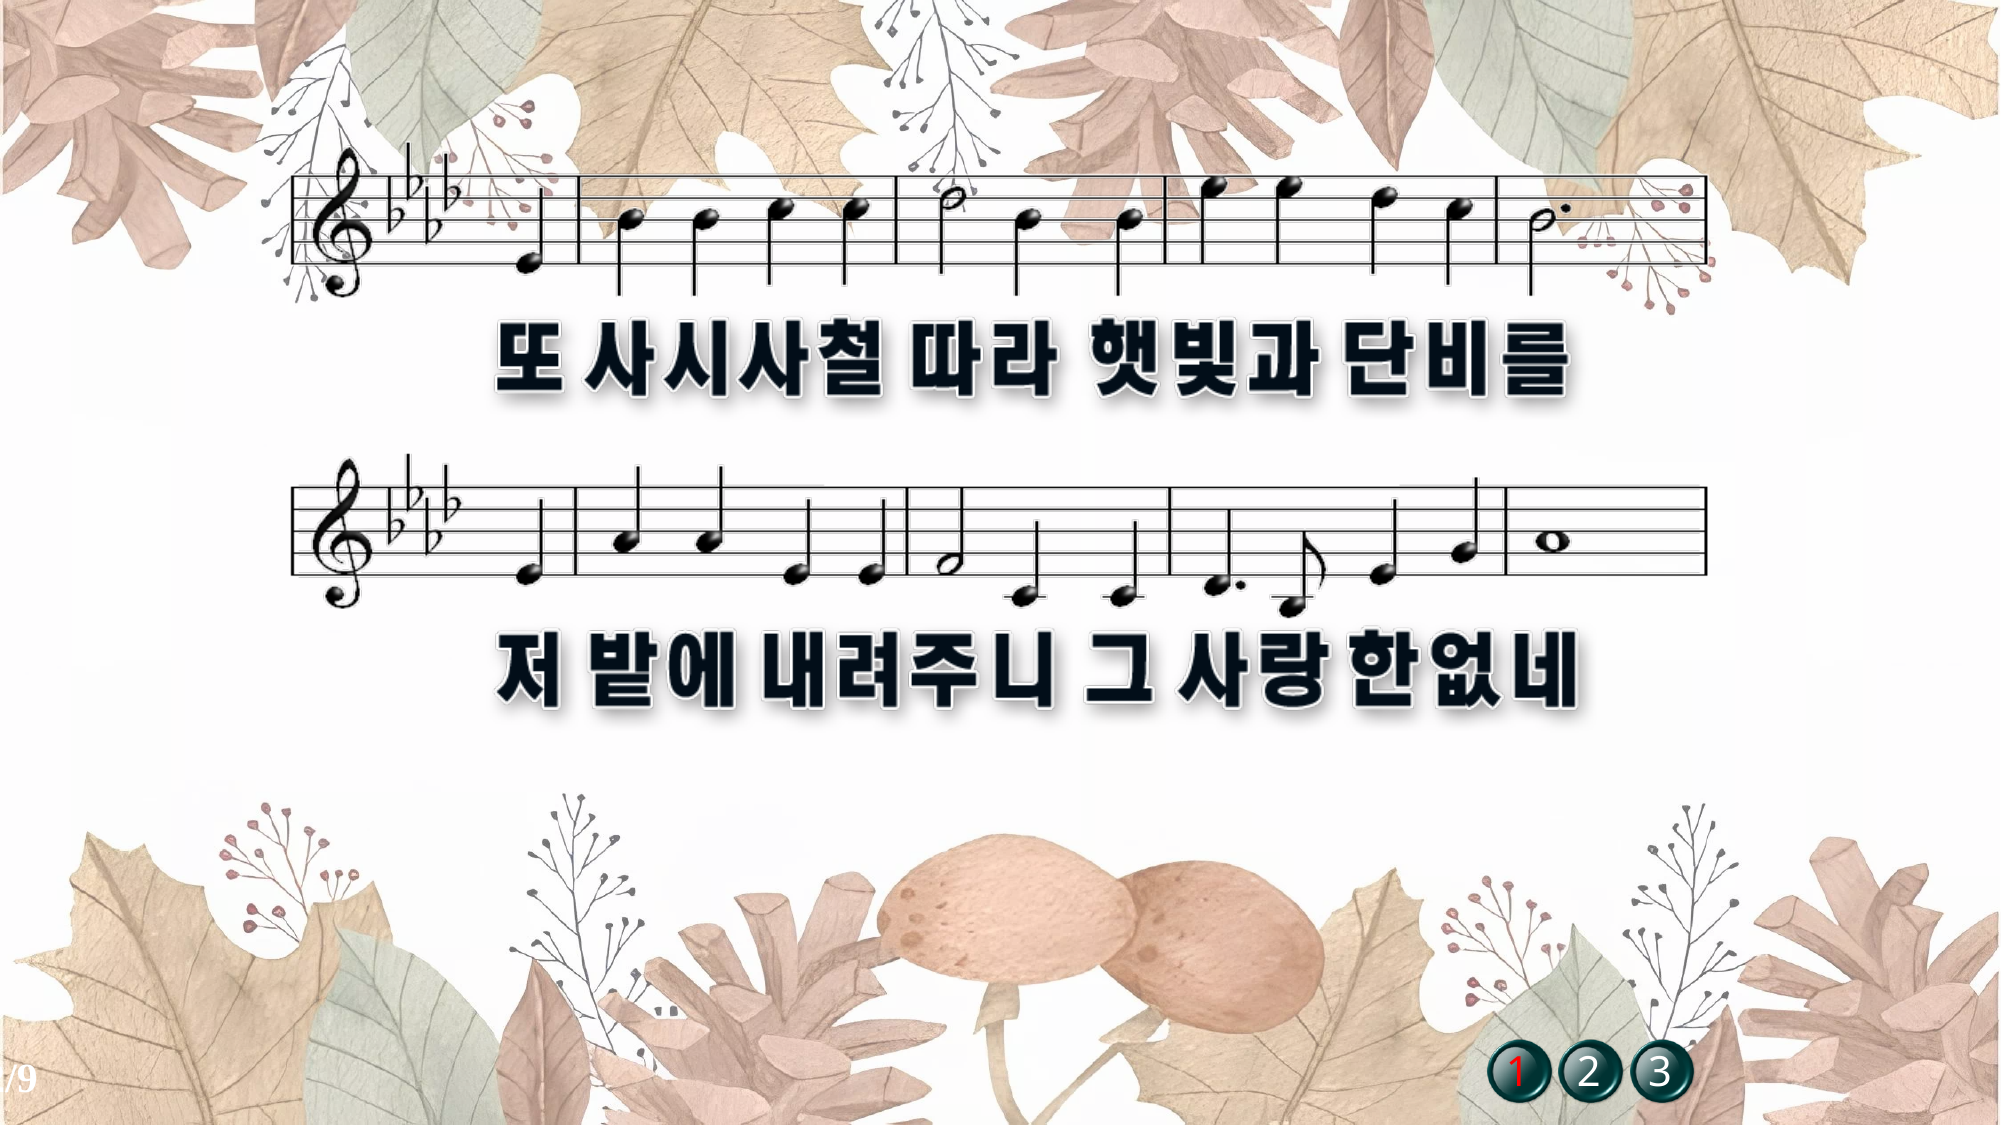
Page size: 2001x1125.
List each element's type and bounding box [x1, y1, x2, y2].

picture [0, 0, 2001, 1125]
text_box [1484, 1035, 1555, 1106]
text_box [1555, 1035, 1626, 1106]
text_box [1627, 1035, 1697, 1106]
